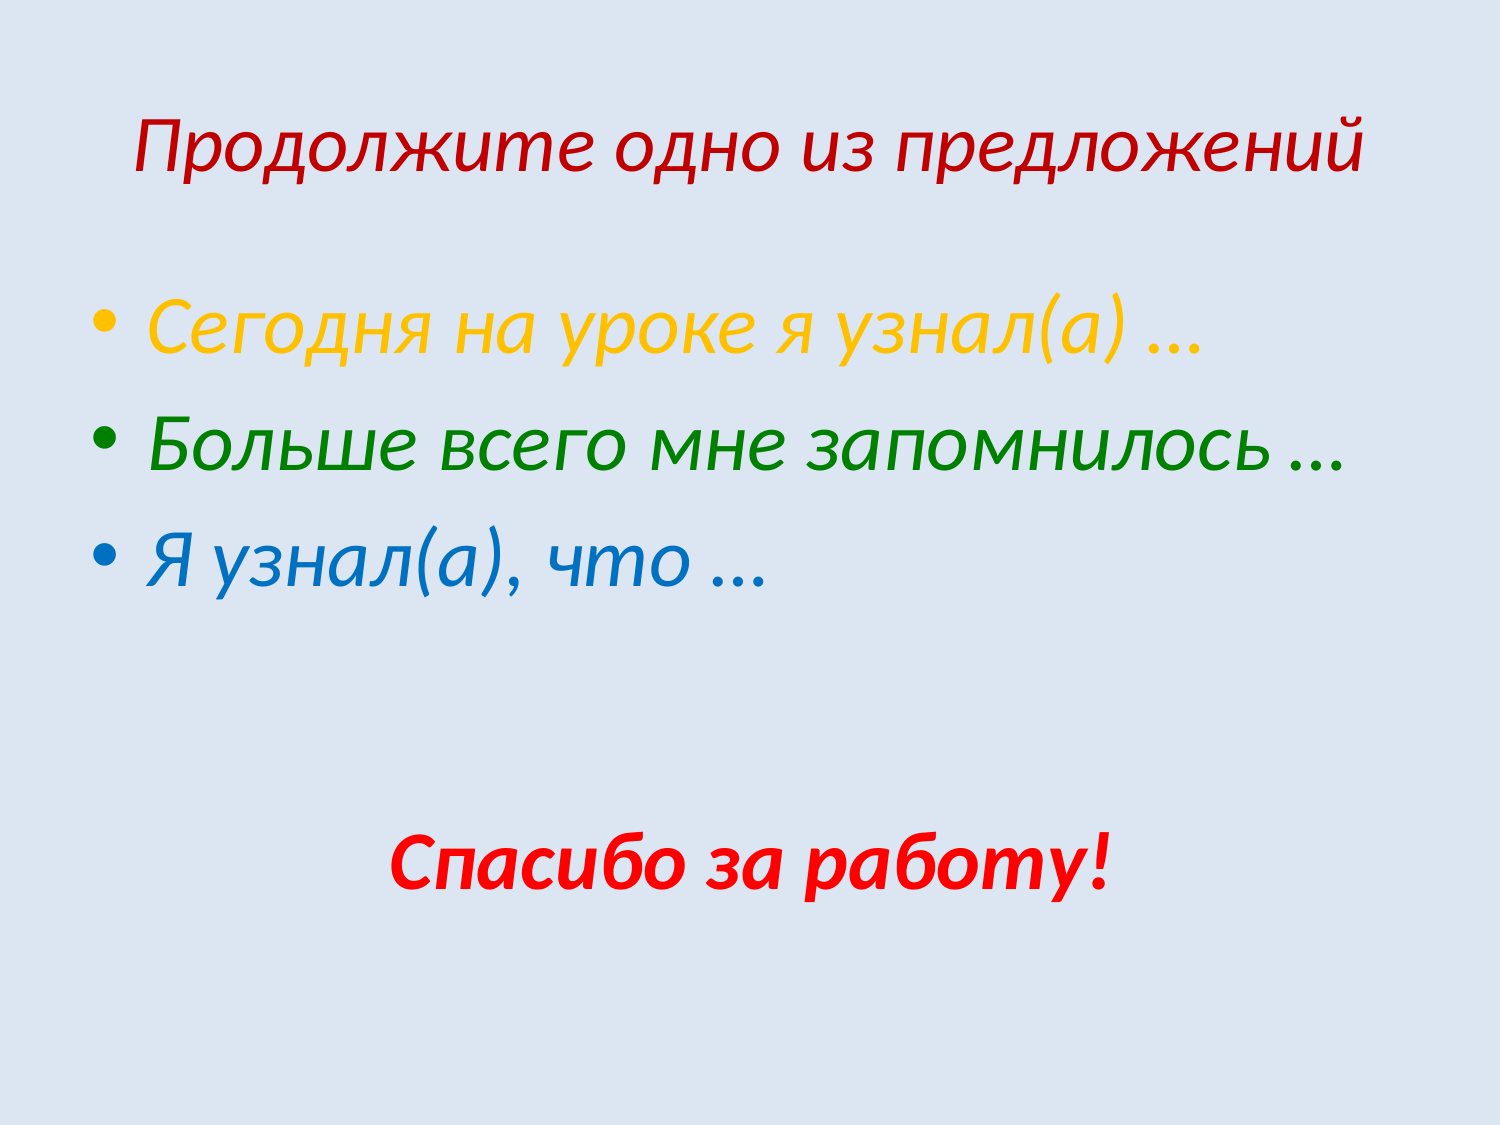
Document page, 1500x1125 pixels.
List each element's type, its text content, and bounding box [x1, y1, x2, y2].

text_box Спасибо за работу! [76, 798, 1427, 1000]
title Продолжите одно из предложений [75, 45, 1425, 233]
list Сегодня на уроке я узнал(а) … Больше всего мне запомнилось … Я узнал(а), что … [75, 262, 1425, 705]
